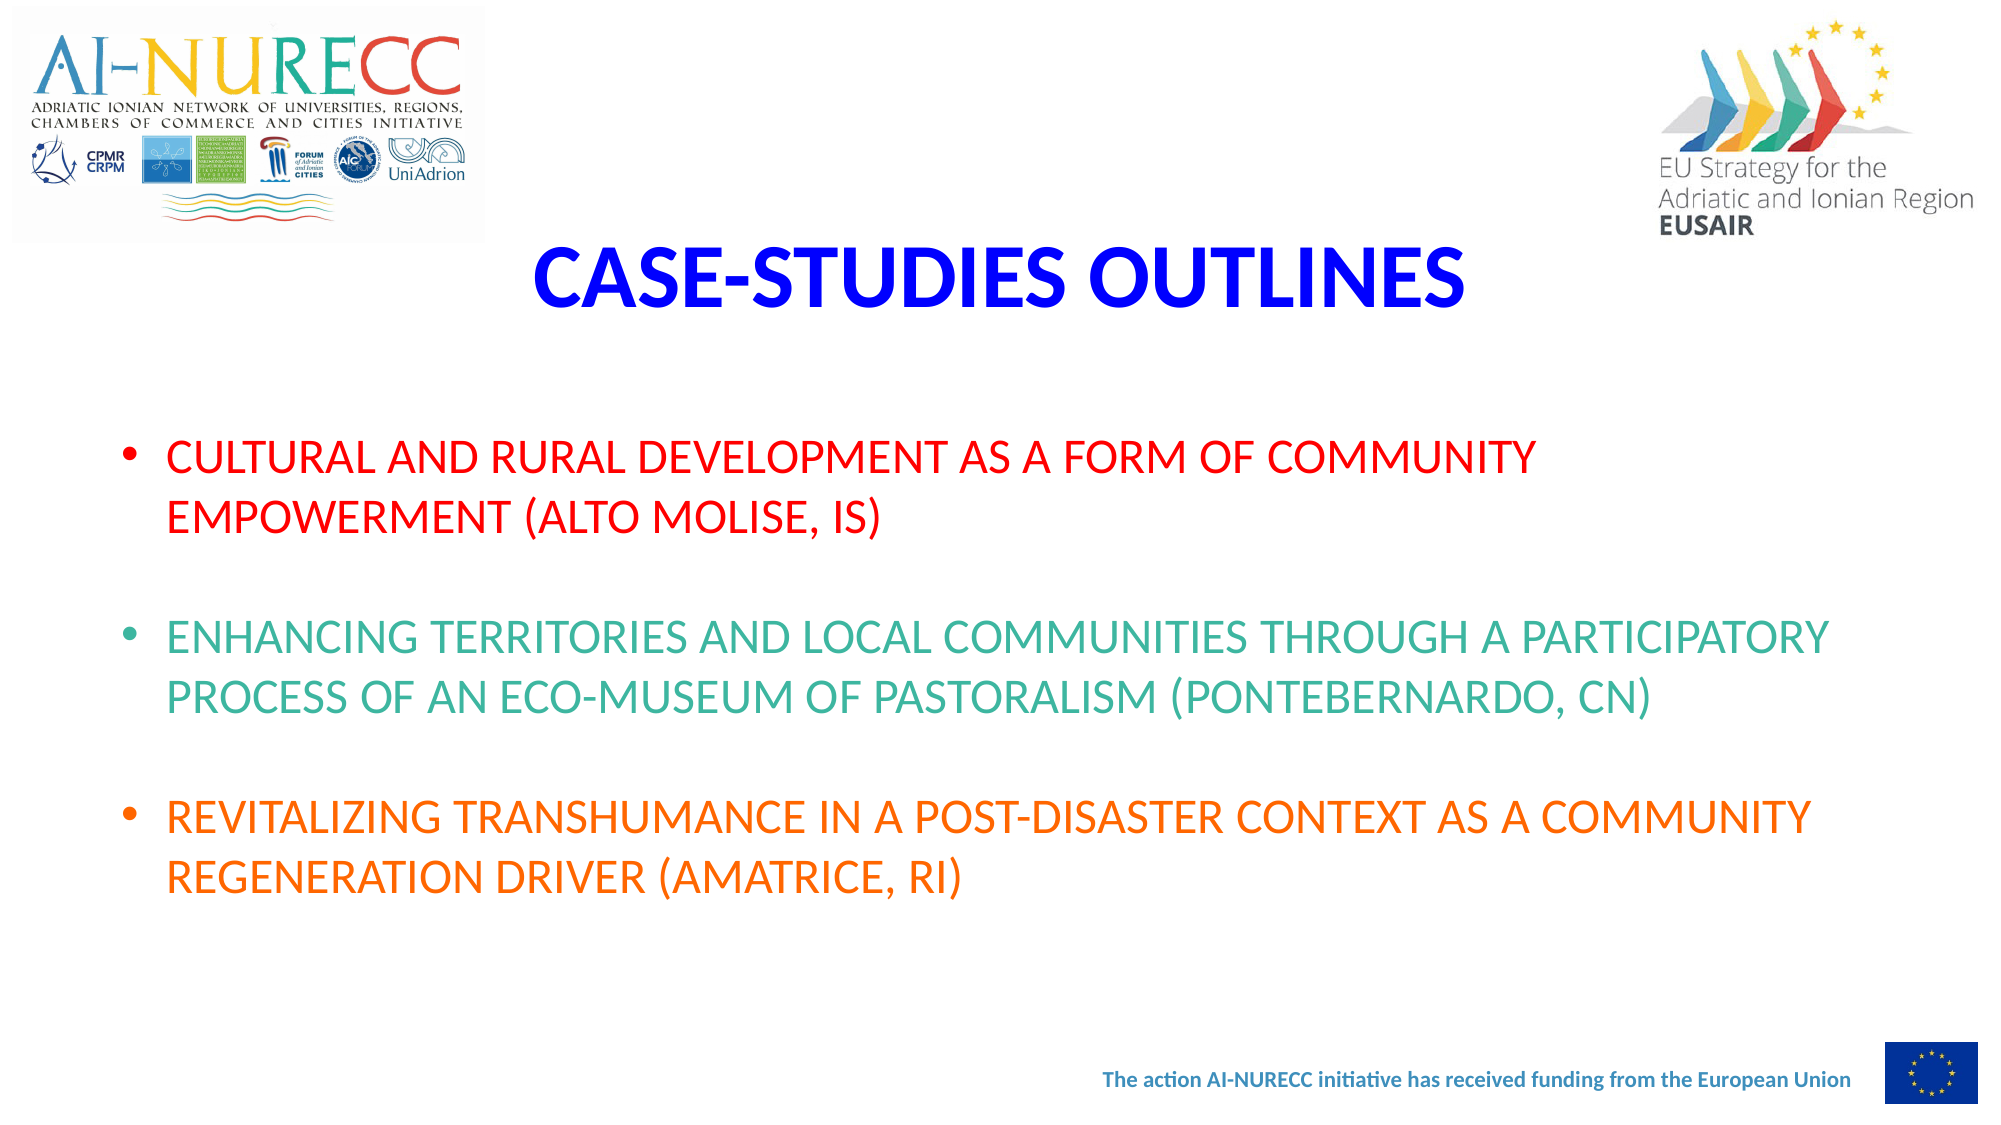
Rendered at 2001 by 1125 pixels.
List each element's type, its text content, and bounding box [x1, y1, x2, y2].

subtitle CULTURAL AND RURAL DEVELOPMENT AS A FORM OF COMMUNITY EMPOWERMENT (ALTO MOLISE, IS) ENHANCING TERRITORIES AND LOCAL COMMUNITIES THROUGH A PARTICIPATORY PROCESS OF AN ECO-MUSEUM OF PASTORALISM (PONTEBERNARDO, CN) REVITALIZING TRANSHUMANCE IN A POST-DISASTER CONTEXT AS A COMMUNITY REGENERATION DRIVER (AMATRICE, RI) [106, 355, 1895, 1003]
picture [1637, 9, 1978, 243]
picture [12, 6, 485, 243]
title CASE-STUDIES OUTLINES [106, 212, 1895, 336]
picture [1885, 1042, 1978, 1104]
